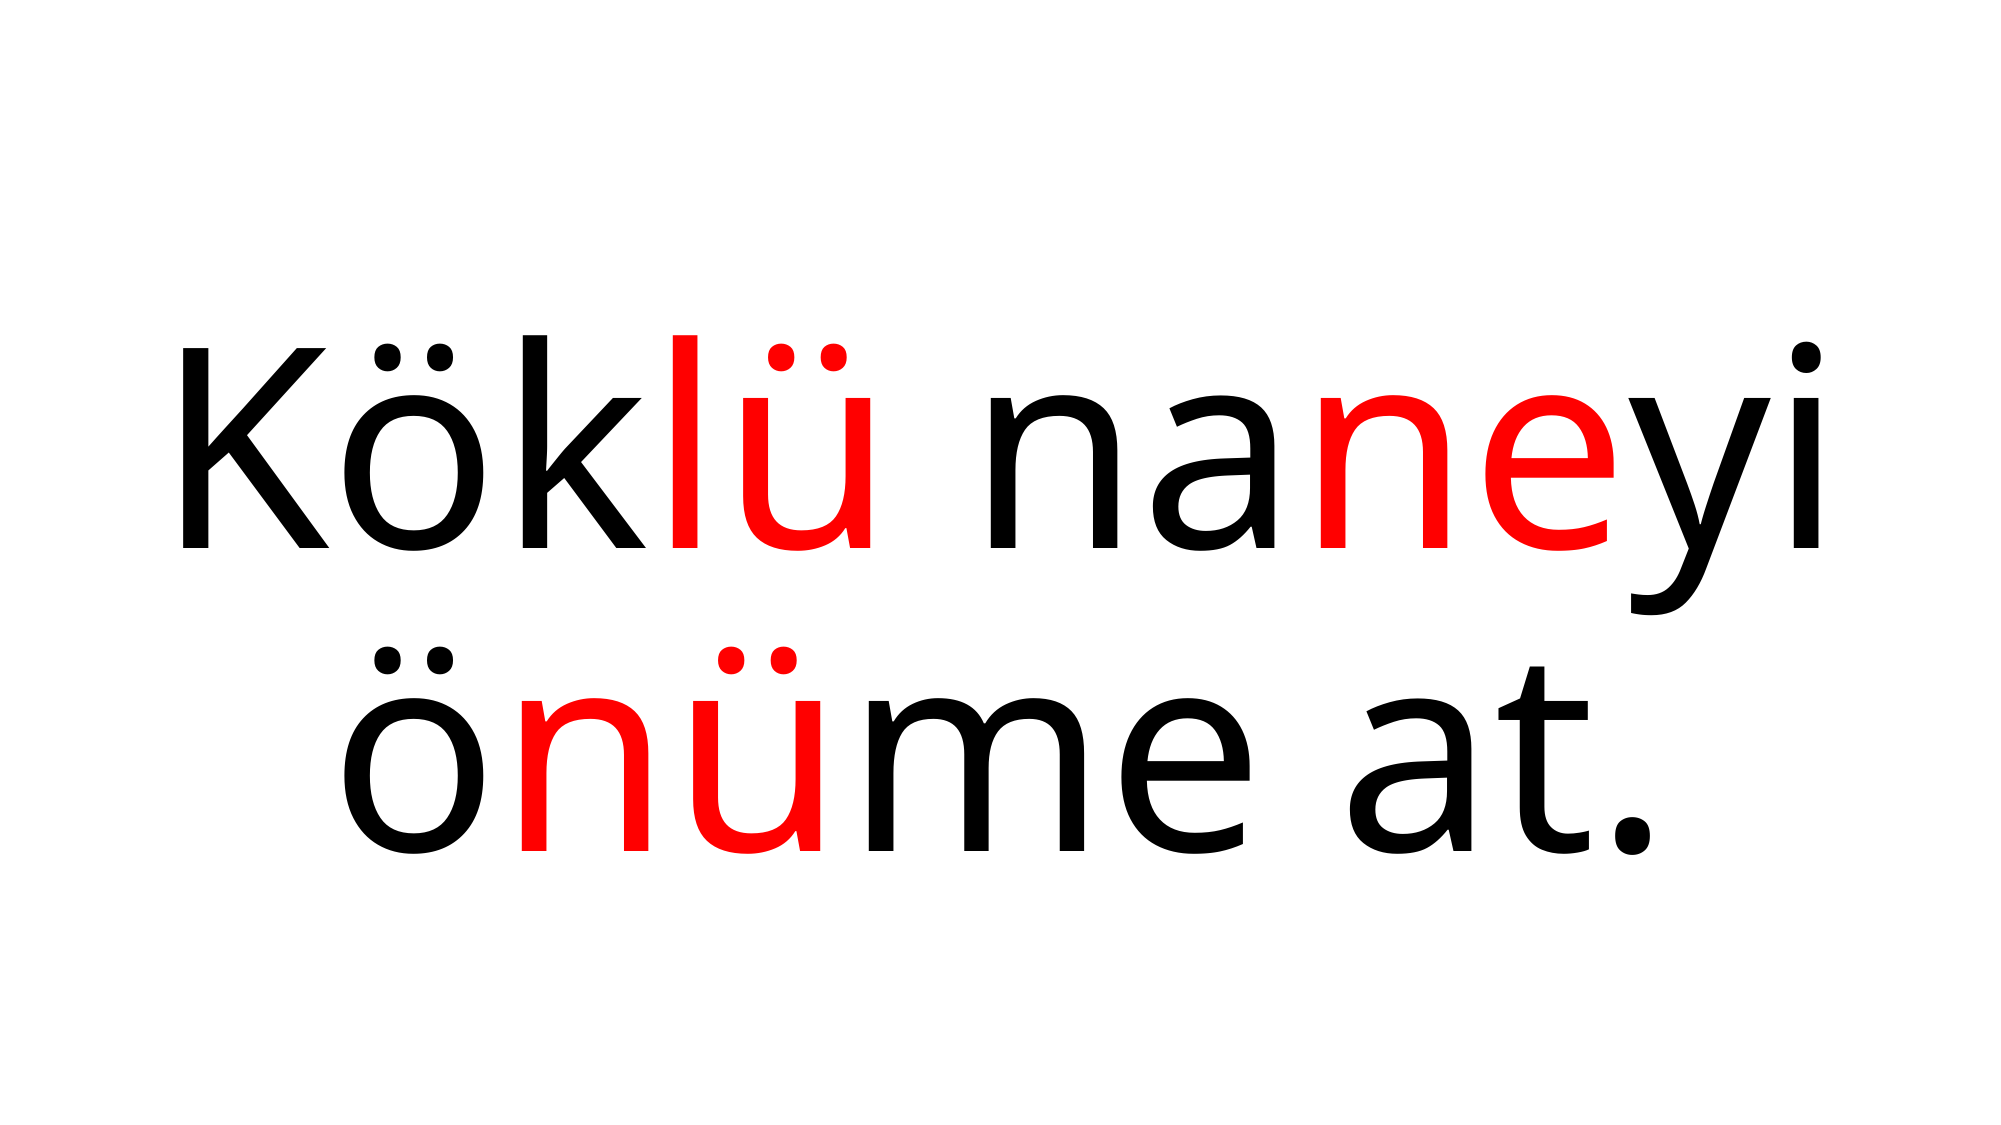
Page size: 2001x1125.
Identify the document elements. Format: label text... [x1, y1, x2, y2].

list Köklü naneyi önüme at. [137, 299, 1863, 1014]
